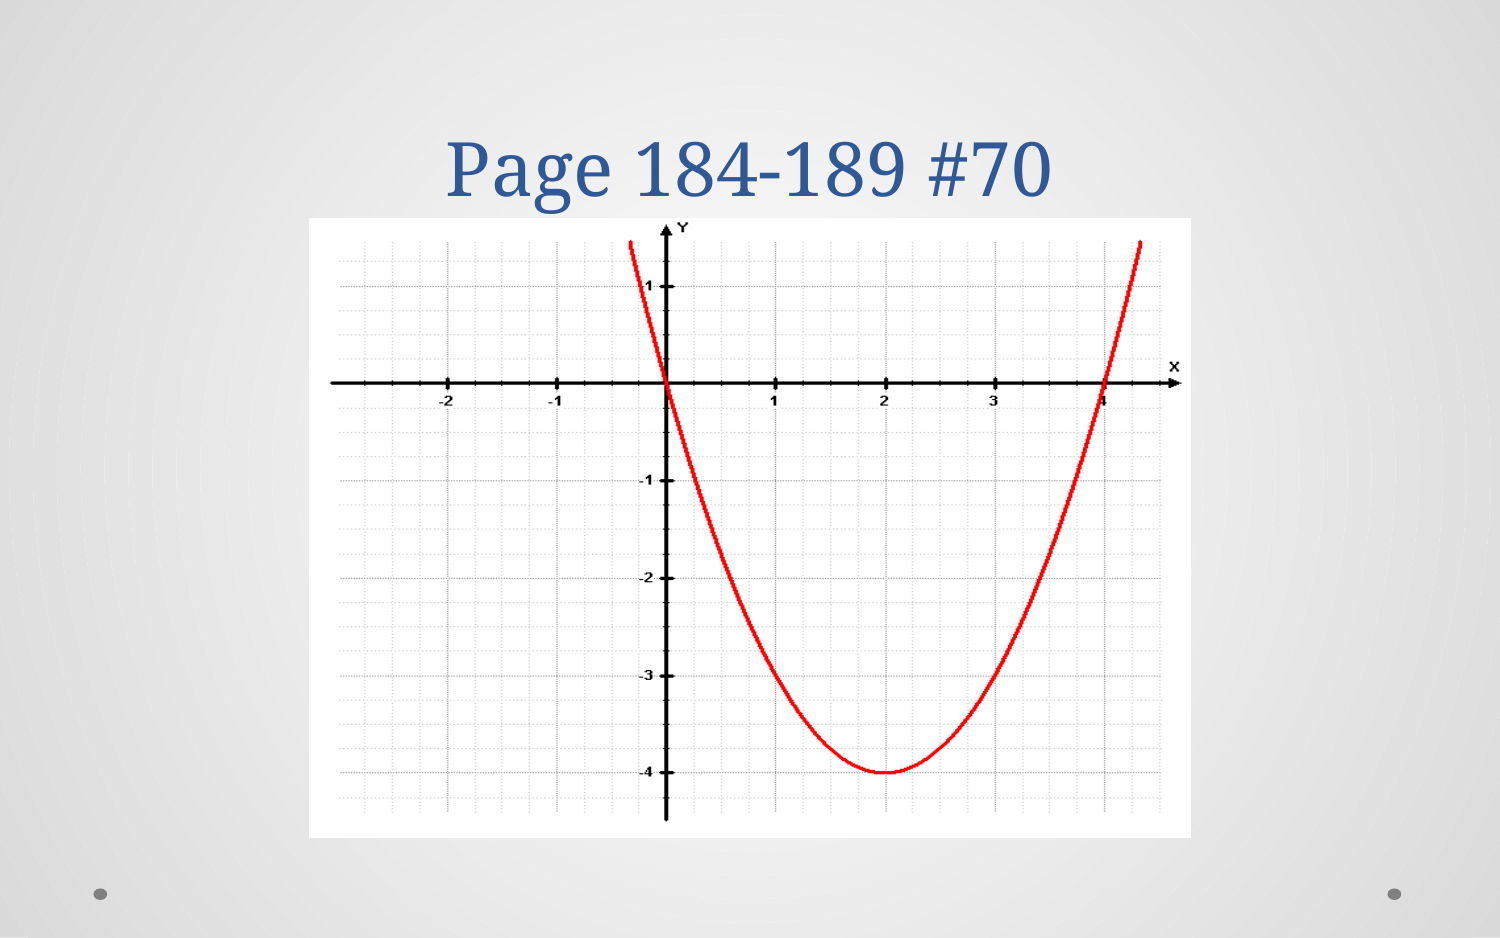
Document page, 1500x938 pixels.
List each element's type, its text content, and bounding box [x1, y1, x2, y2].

title Page 184-189 #70 [75, 0, 1425, 219]
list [309, 218, 1191, 838]
